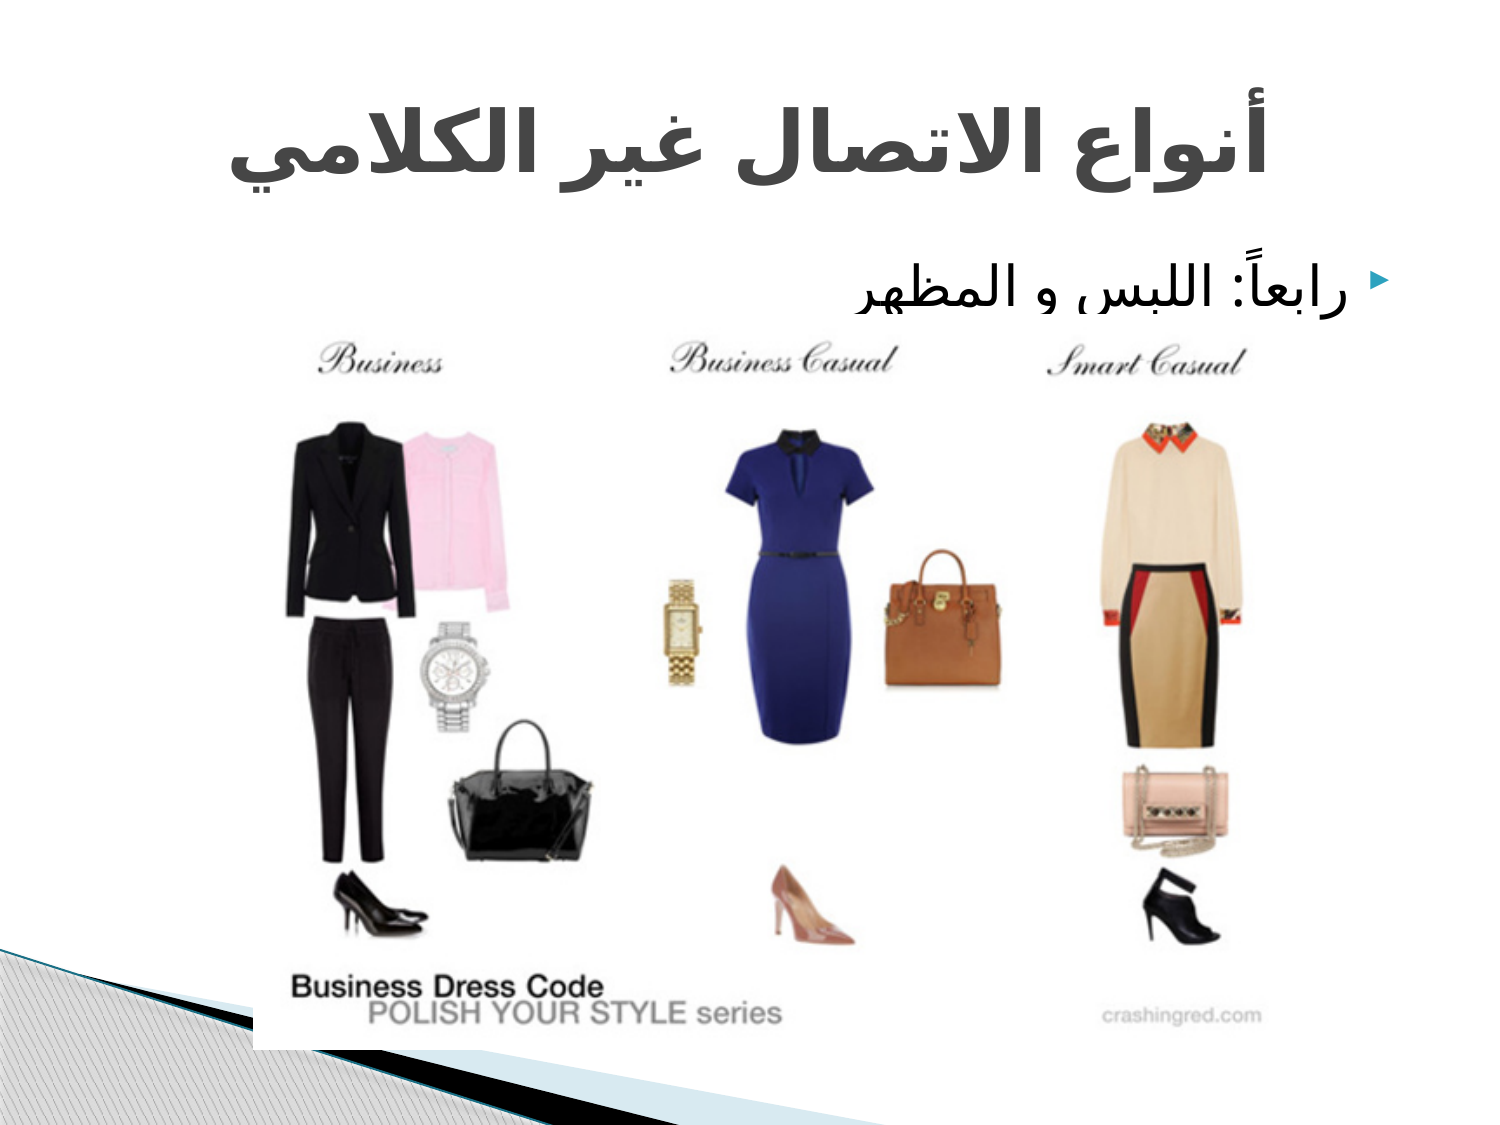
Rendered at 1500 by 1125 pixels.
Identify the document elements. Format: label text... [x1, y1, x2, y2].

list رابعاً: اللبس و المظهر [75, 243, 1425, 986]
title أنواع الاتصال غير الكلامي [75, 45, 1425, 233]
picture [253, 314, 1287, 1050]
